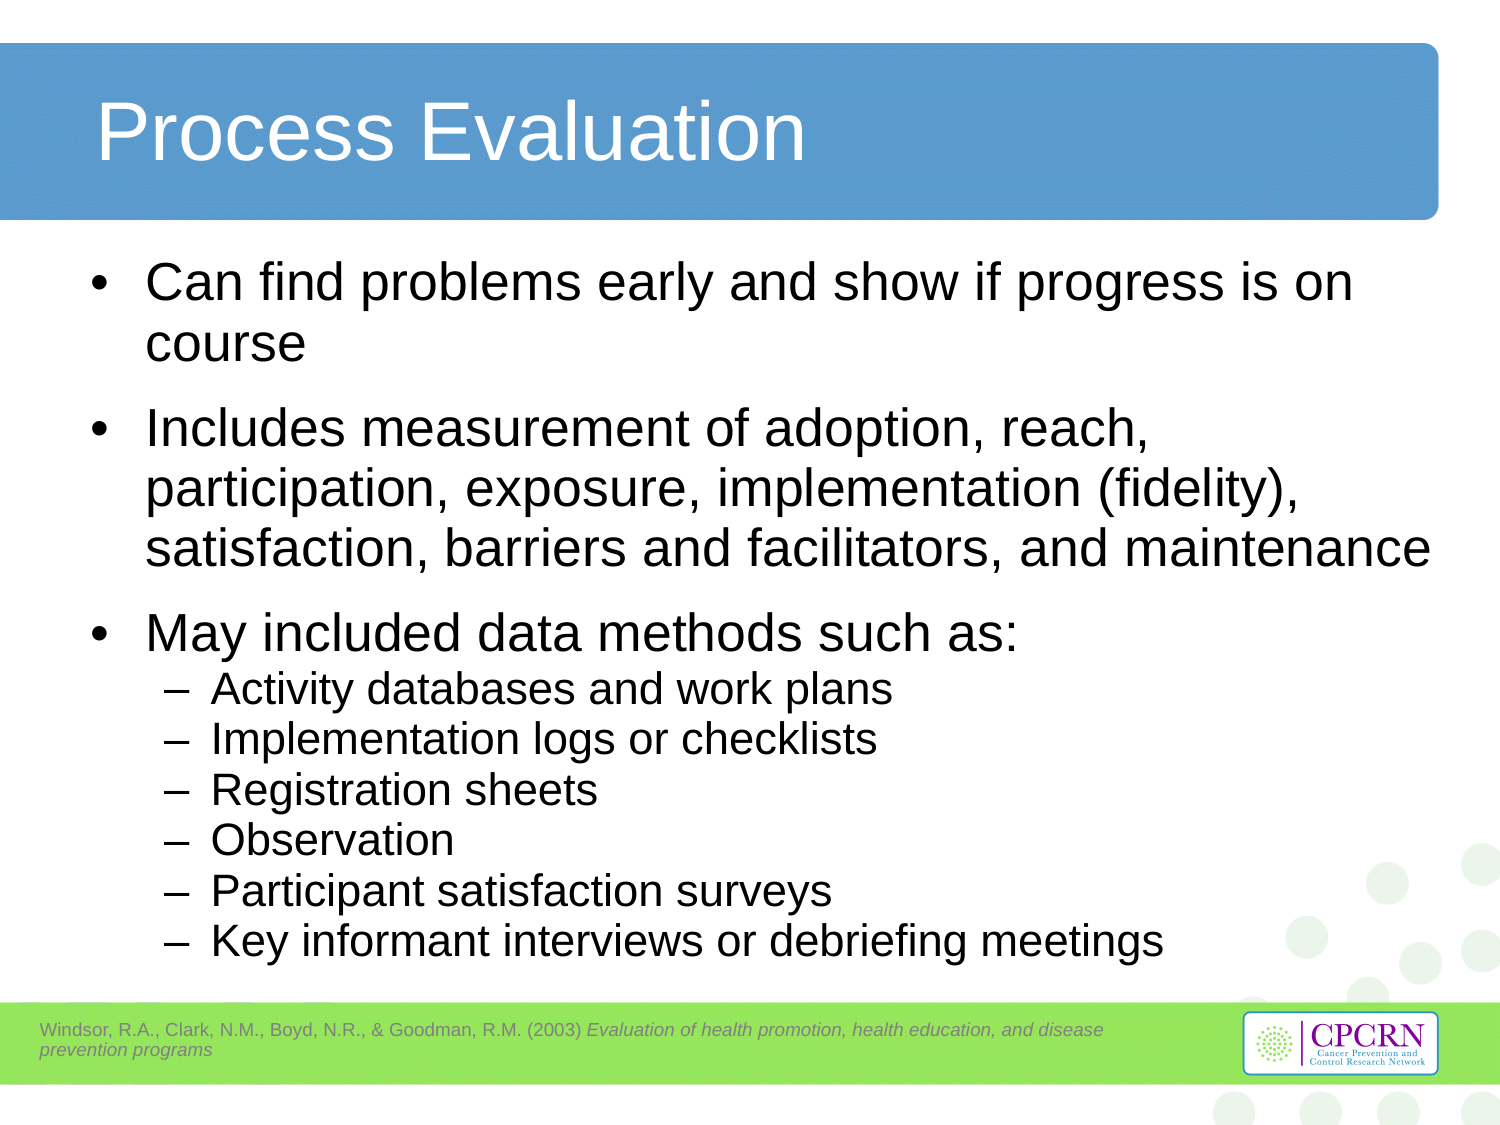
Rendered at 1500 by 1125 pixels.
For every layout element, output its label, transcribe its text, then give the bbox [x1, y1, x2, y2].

list Can find problems early and show if progress is on course Includes measurement of adoption, reach, participation, exposure, implementation (fidelity), satisfaction, barriers and facilitators, and maintenance May included data methods such as: Activity databases and work plans Implementation logs or checklists Registration sheets Observation Participant satisfaction surveys Key informant interviews or debriefing meetings [75, 244, 1479, 975]
picture [0, 0, 1500, 1125]
text_box Windsor, R.A., Clark, N.M., Boyd, N.R., & Goodman, R.M. (2003) Evaluation of health promotion, health education, and disease prevention programs [24, 1012, 1150, 1068]
title Process Evaluation [79, 38, 1500, 226]
